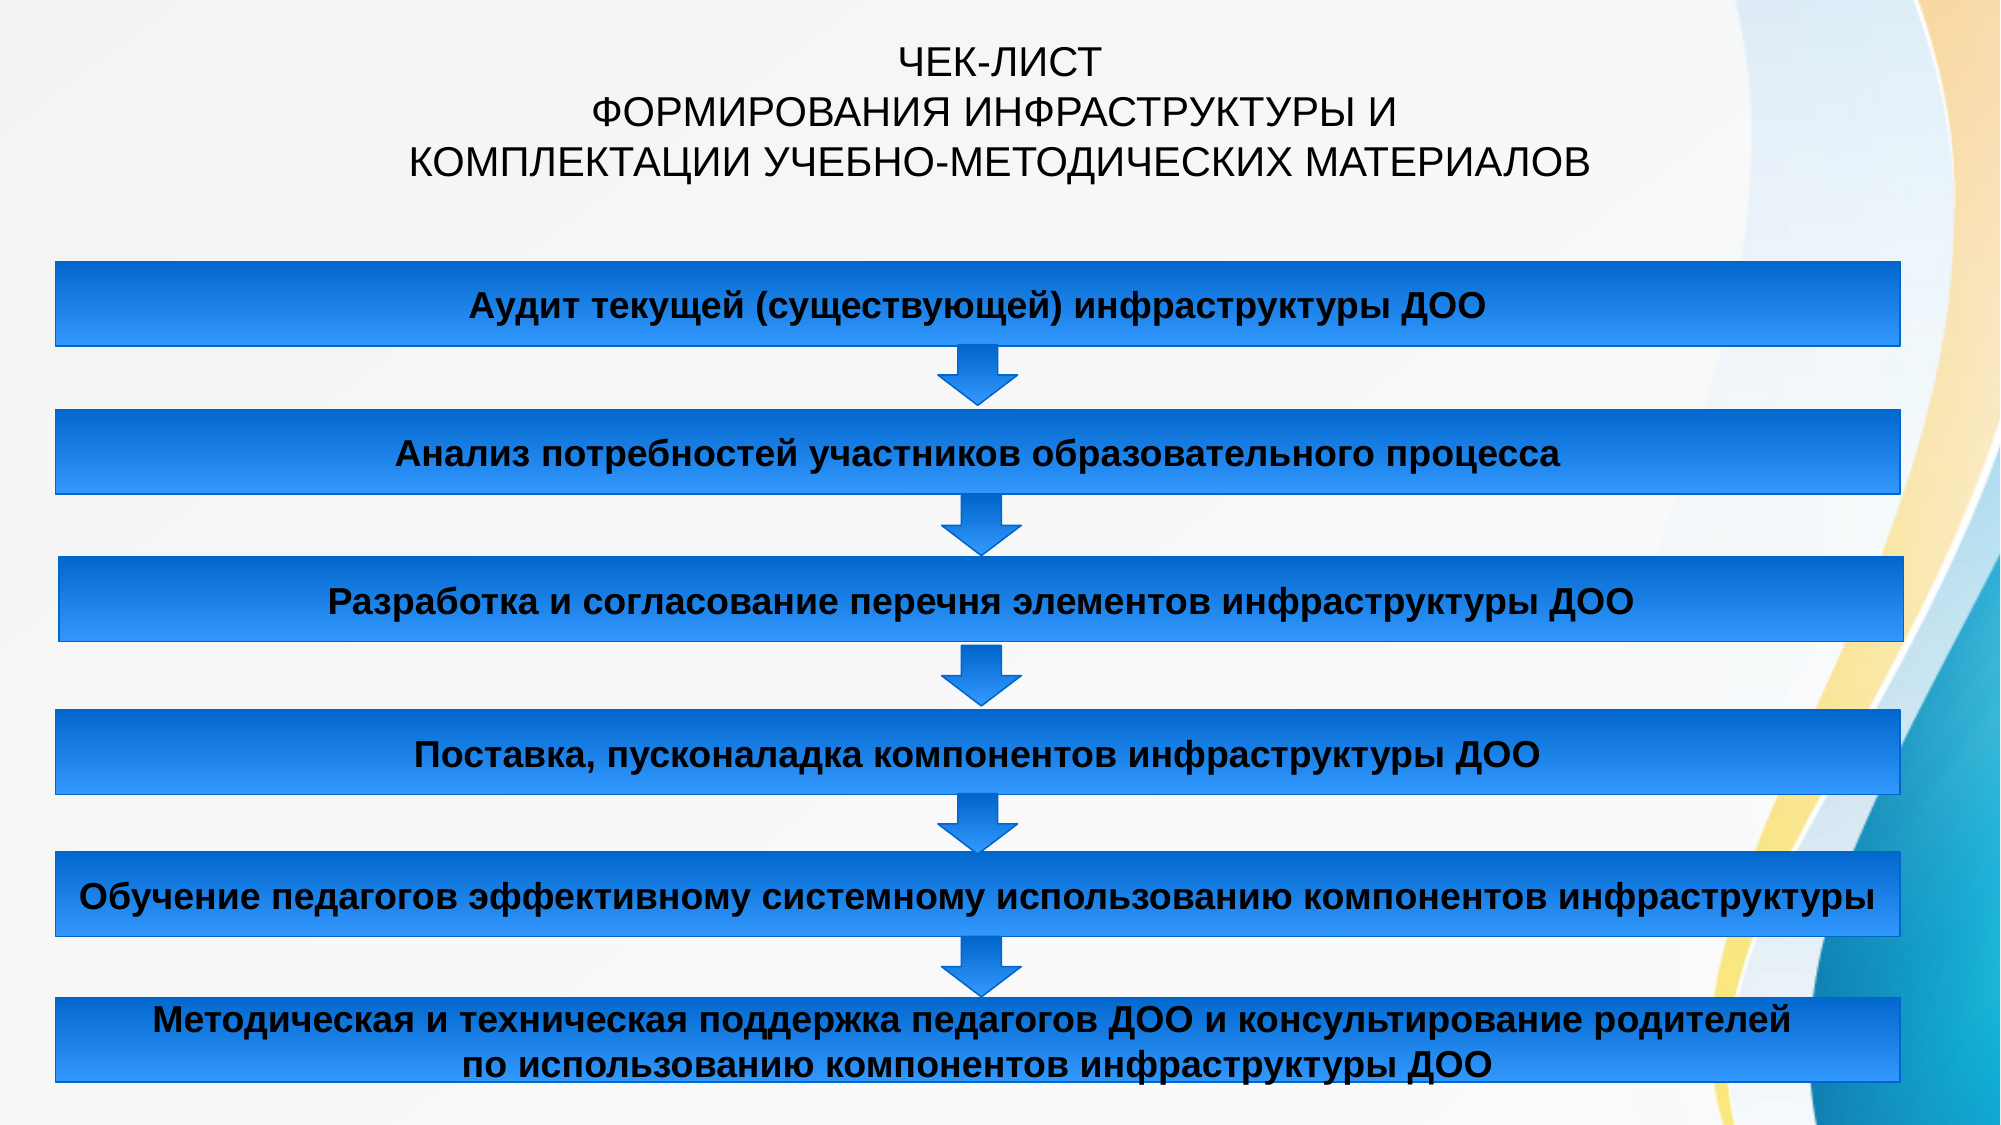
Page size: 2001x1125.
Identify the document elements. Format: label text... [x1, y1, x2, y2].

text_box Поставка, пусконаладка компонентов инфраструктуры ДОО [55, 709, 1900, 783]
text_box Обучение педагогов эффективному системному использованию компонентов инфраструктуры [55, 852, 1900, 937]
text_box [937, 344, 1018, 406]
text_box [941, 645, 1022, 706]
text_box [937, 793, 1018, 855]
title ЧЕК-ЛИСТ ФОРМИРОВАНИЯ ИНФРАСТРУКТУРЫ И КОМПЛЕКТАЦИИ УЧЕБНО-МЕТОДИЧЕСКИХ МАТЕРИАЛОВ [99, 18, 1901, 202]
text_box Анализ потребностей участников образовательного процесса [55, 409, 1900, 494]
text_box Аудит текущей (существующей) инфраструктуры ДОО [55, 261, 1900, 347]
text_box [941, 936, 1022, 997]
text_box Разработка и согласование перечня элементов инфраструктуры ДОО [59, 557, 1904, 642]
picture [0, 0, 2001, 1125]
text_box [941, 495, 1022, 556]
text_box Методическая и техническая поддержка педагогов ДОО и консультирование родителей по использованию компонентов инфраструктуры ДОО [55, 997, 1900, 1082]
